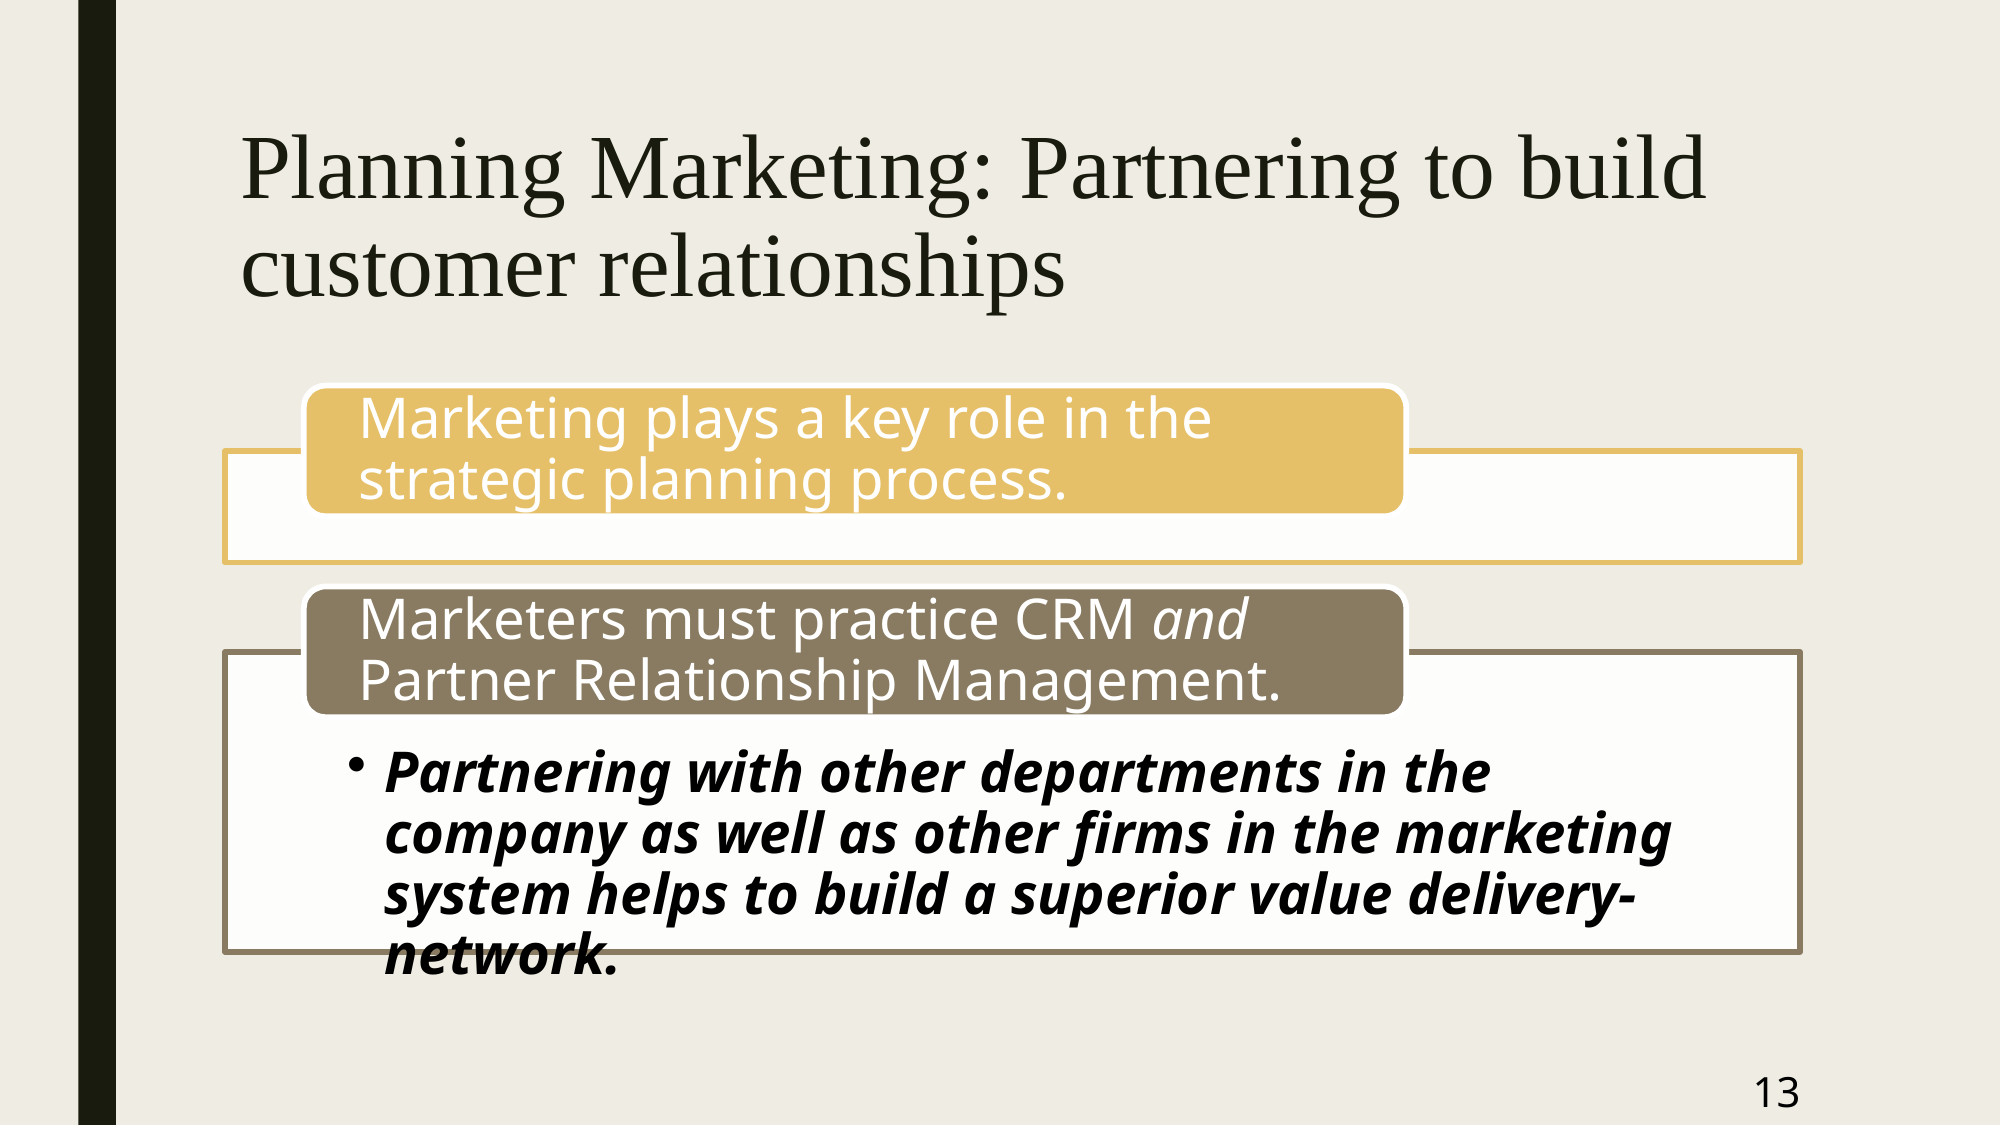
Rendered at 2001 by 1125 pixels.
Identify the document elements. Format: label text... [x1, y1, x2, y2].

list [224, 374, 1800, 963]
slide_number 13 [1553, 1058, 1816, 1125]
title Planning Marketing: Partnering to build customer relationships [225, 112, 1800, 357]
